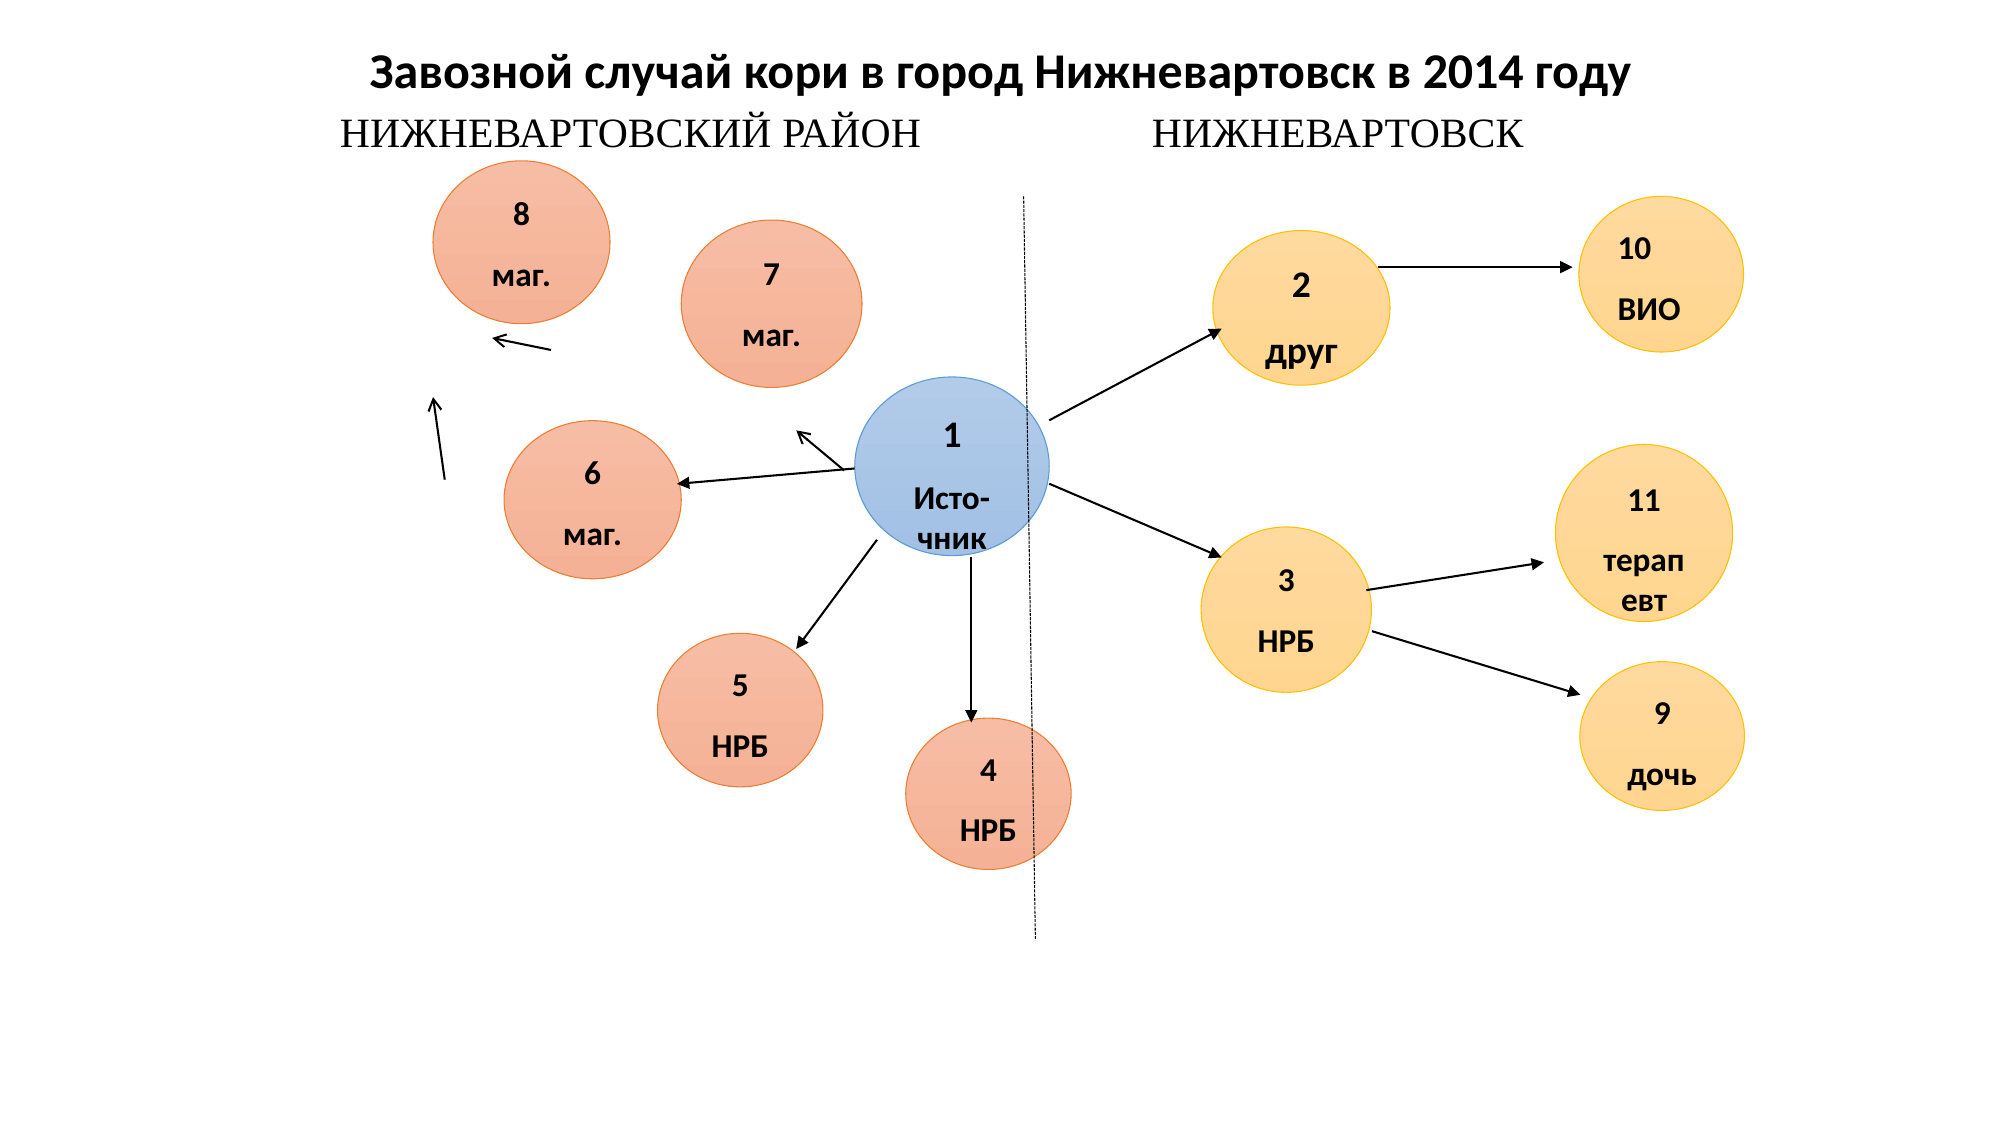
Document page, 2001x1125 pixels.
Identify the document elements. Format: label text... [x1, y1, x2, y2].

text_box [432, 397, 445, 480]
text_box Завозной случай кори в город Нижневартовск в 2014 году [134, 30, 1868, 106]
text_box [433, 160, 1745, 870]
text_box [492, 337, 552, 350]
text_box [796, 430, 845, 471]
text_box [1023, 196, 1036, 941]
title Нижневартовский район Нижневартовск [324, 106, 1675, 161]
